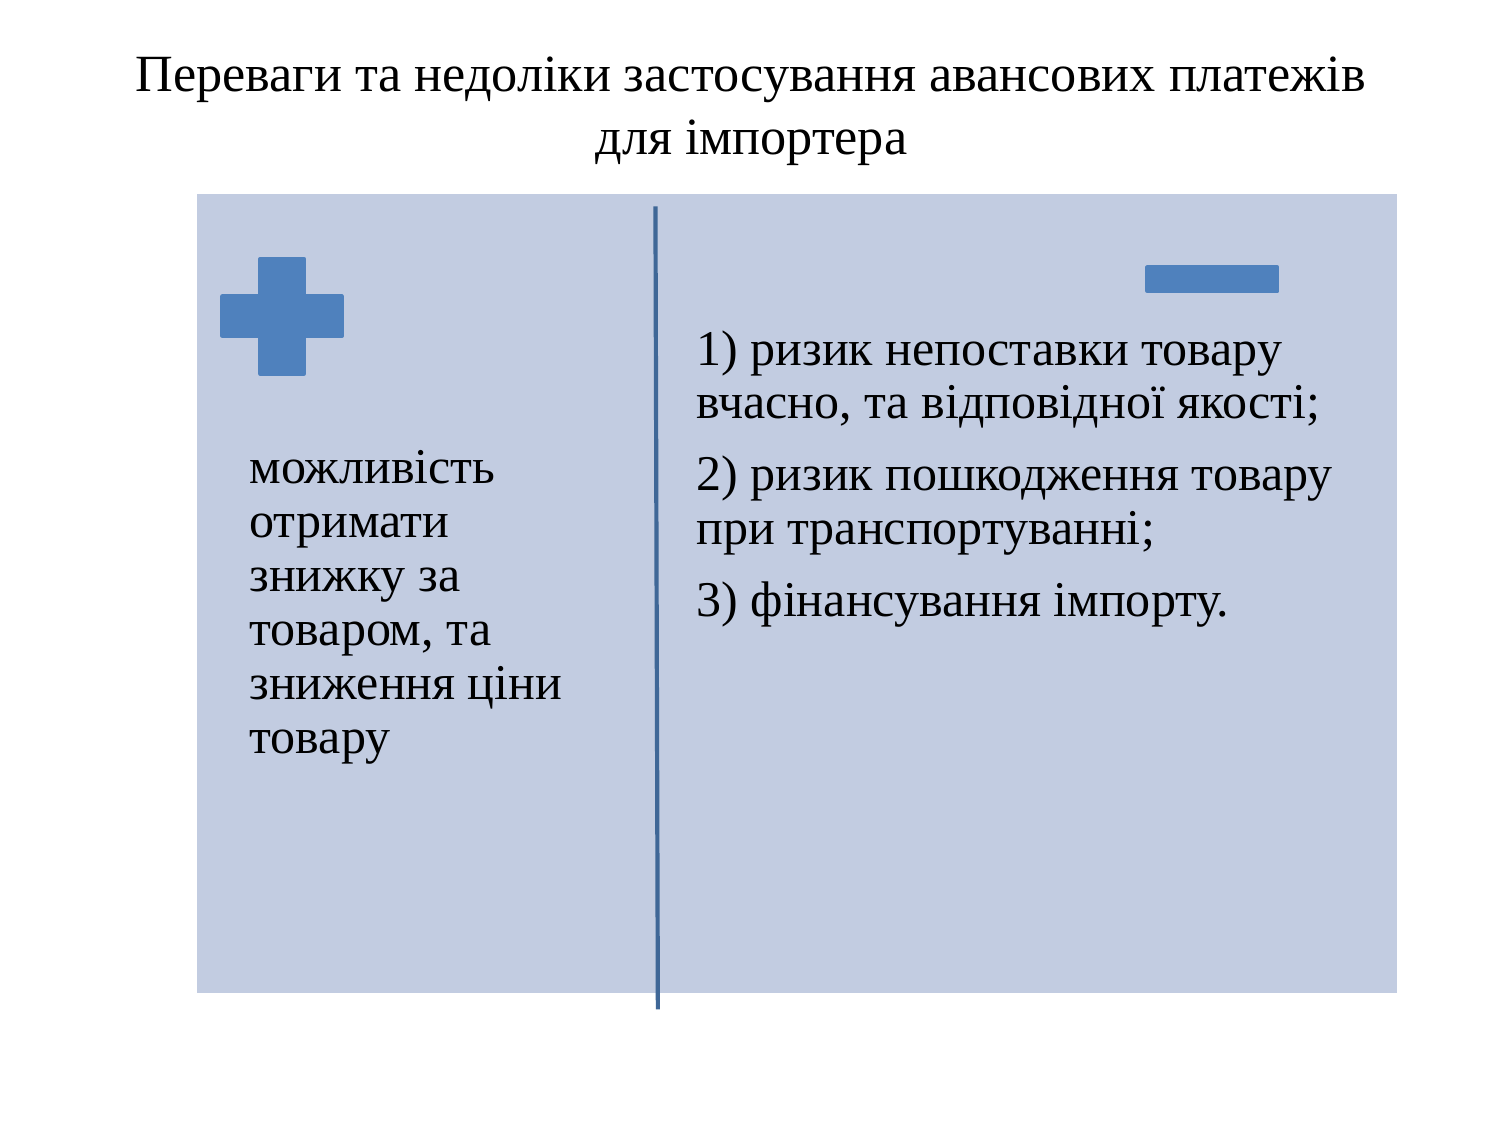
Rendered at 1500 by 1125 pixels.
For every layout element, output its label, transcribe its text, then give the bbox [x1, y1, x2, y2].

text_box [194, 266, 1400, 935]
title Переваги та недоліки застосування авансових платежів для імпортера [76, 30, 1427, 173]
